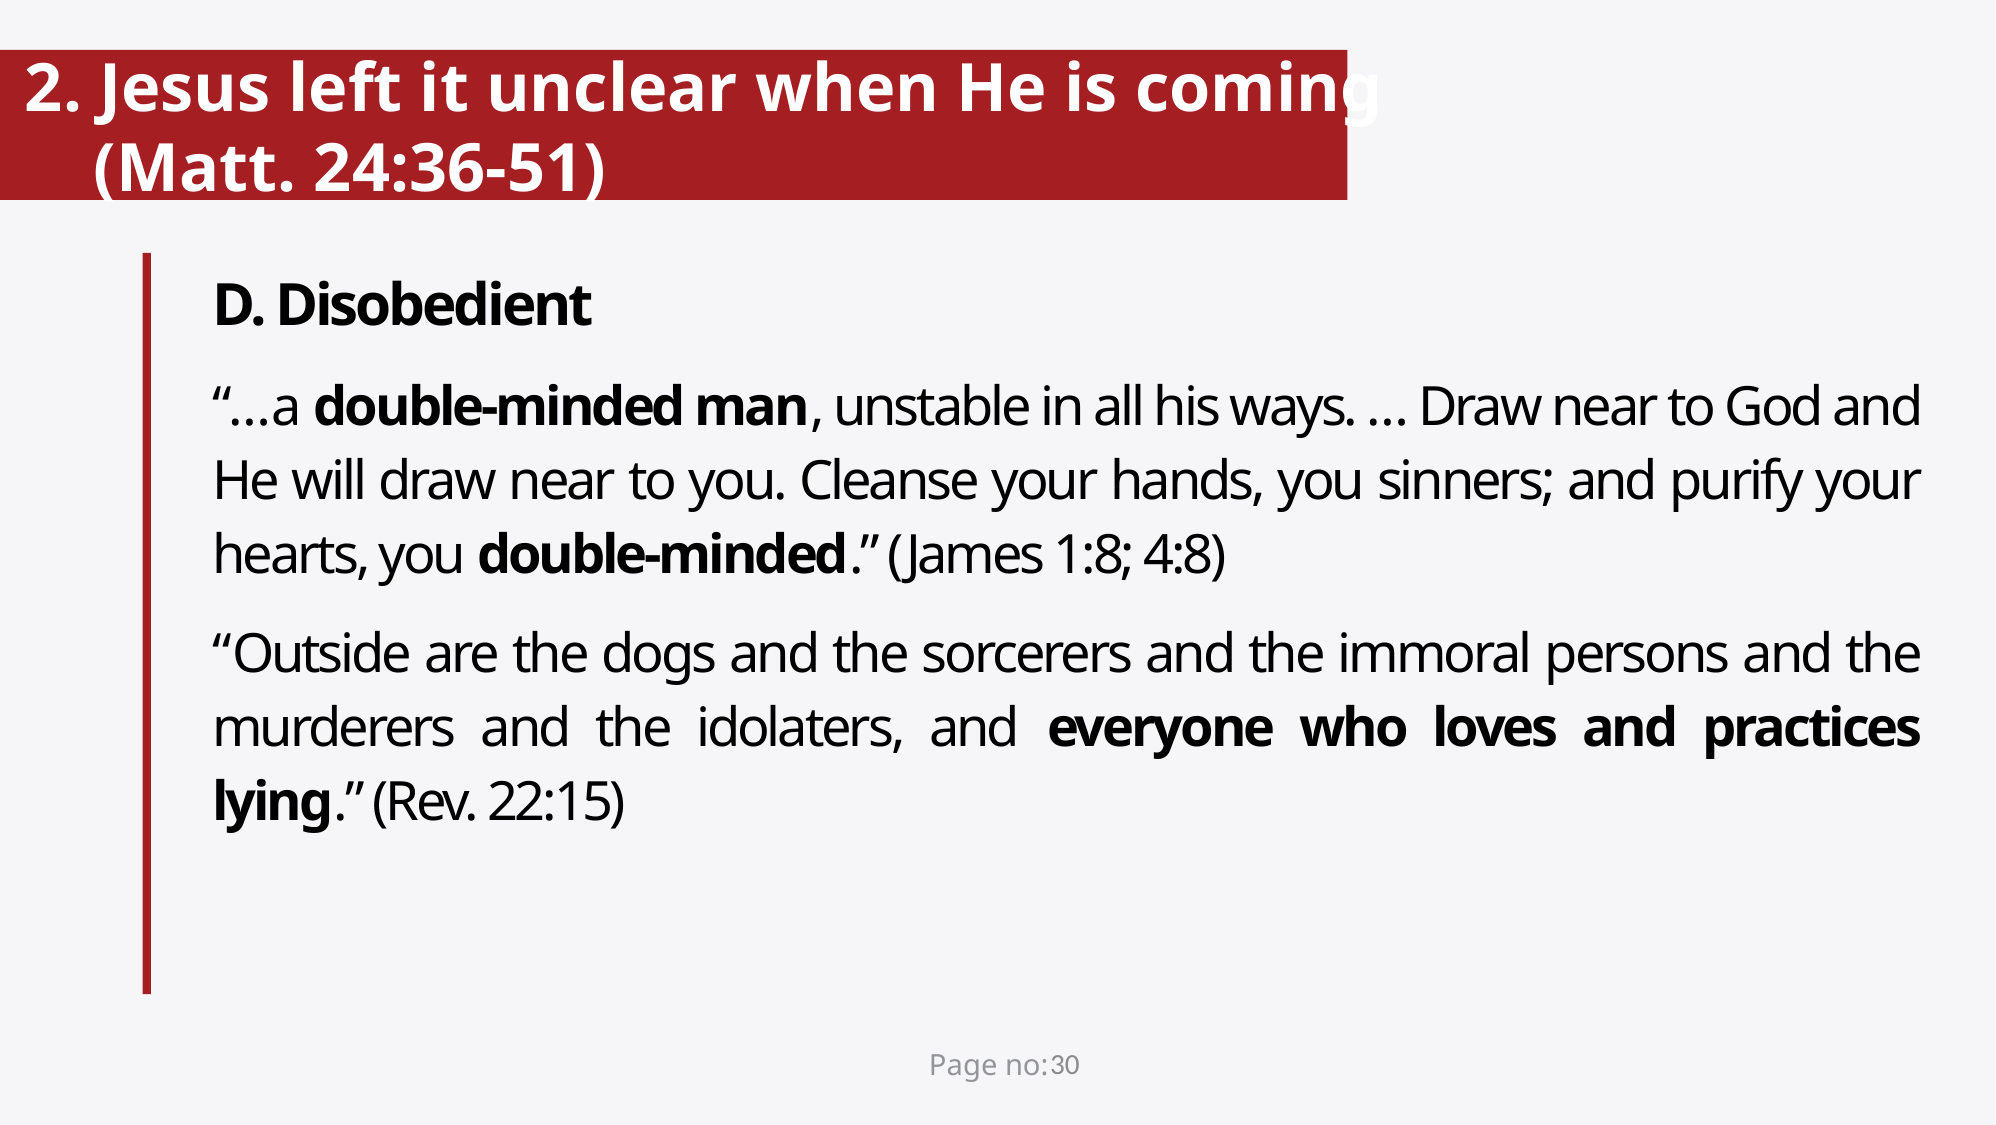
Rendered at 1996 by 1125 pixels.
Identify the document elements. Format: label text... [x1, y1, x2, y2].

subtitle D. Disobedient “…a double-minded man, unstable in all his ways. … Draw near to God and He will draw near to you. Cleanse your hands, you sinners; and purify your hearts, you double-minded.” (James 1:8; 4:8) “Outside are the dogs and the sorcerers and the immoral persons and the murderers and the idolaters, and everyone who loves and practices lying.” (Rev. 22:15) [197, 249, 1936, 1000]
title 2. Jesus left it unclear when He is coming (Matt. 24:36-51) [10, 62, 1806, 188]
